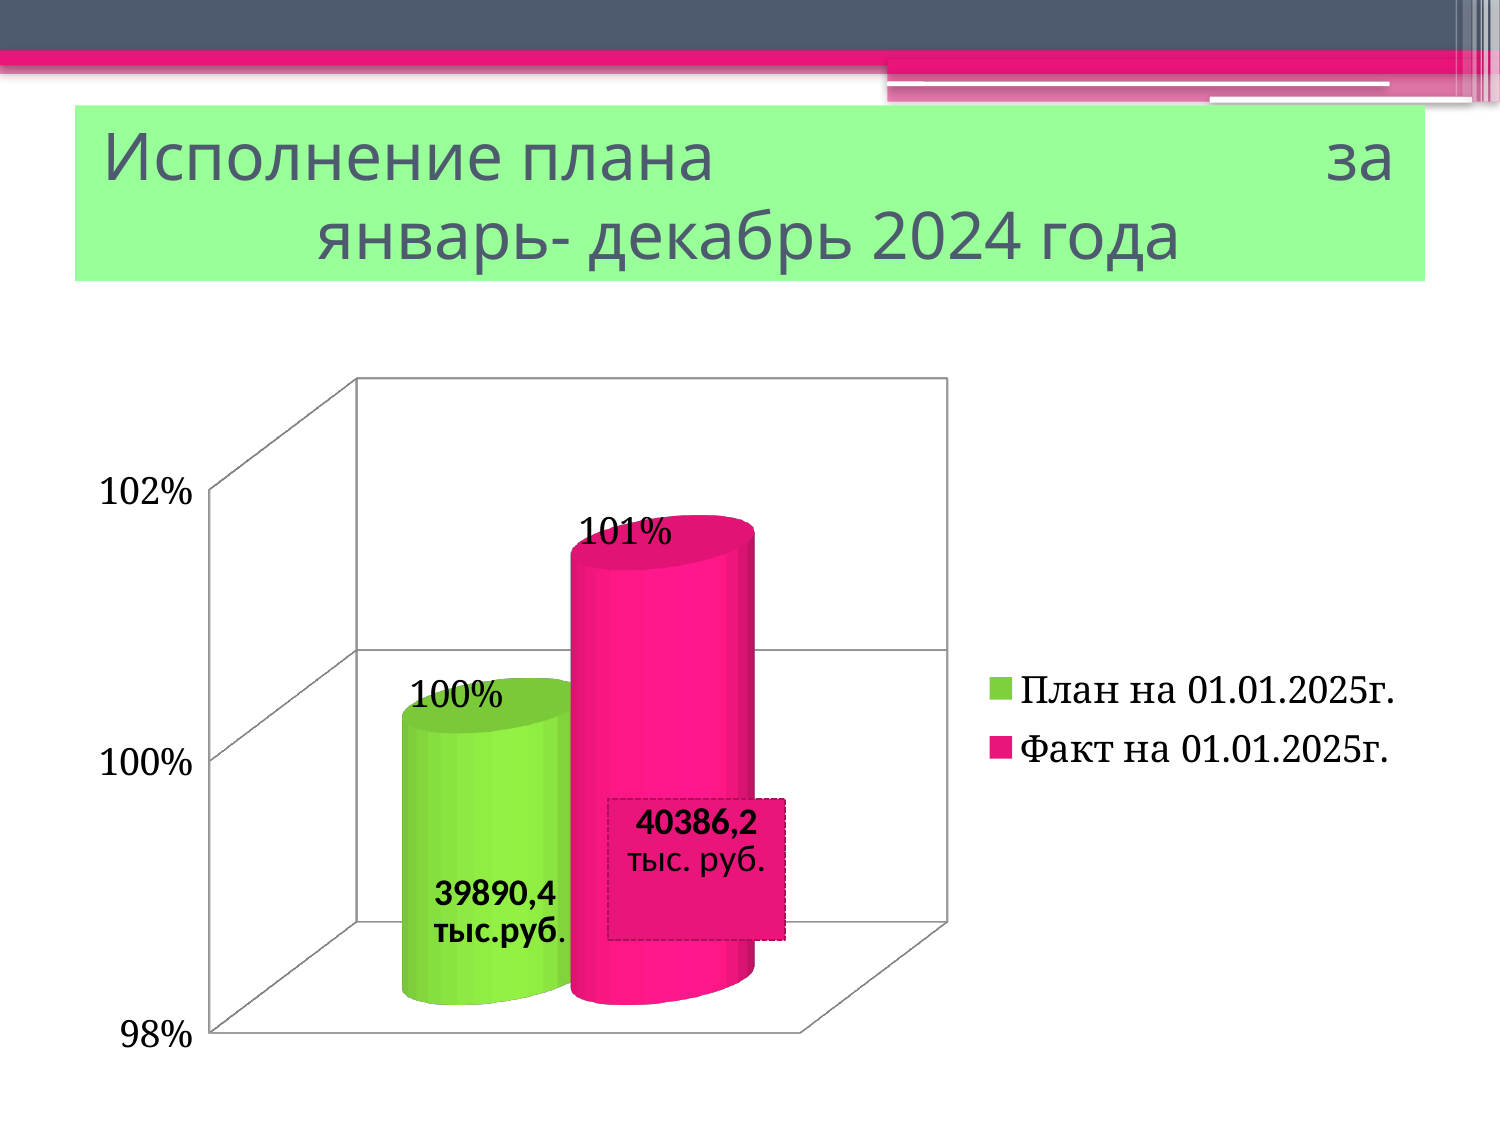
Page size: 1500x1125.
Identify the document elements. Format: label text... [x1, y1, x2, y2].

title Исполнение плана за январь- декабрь 2024 года [75, 105, 1425, 282]
chart [70, 362, 1421, 1073]
